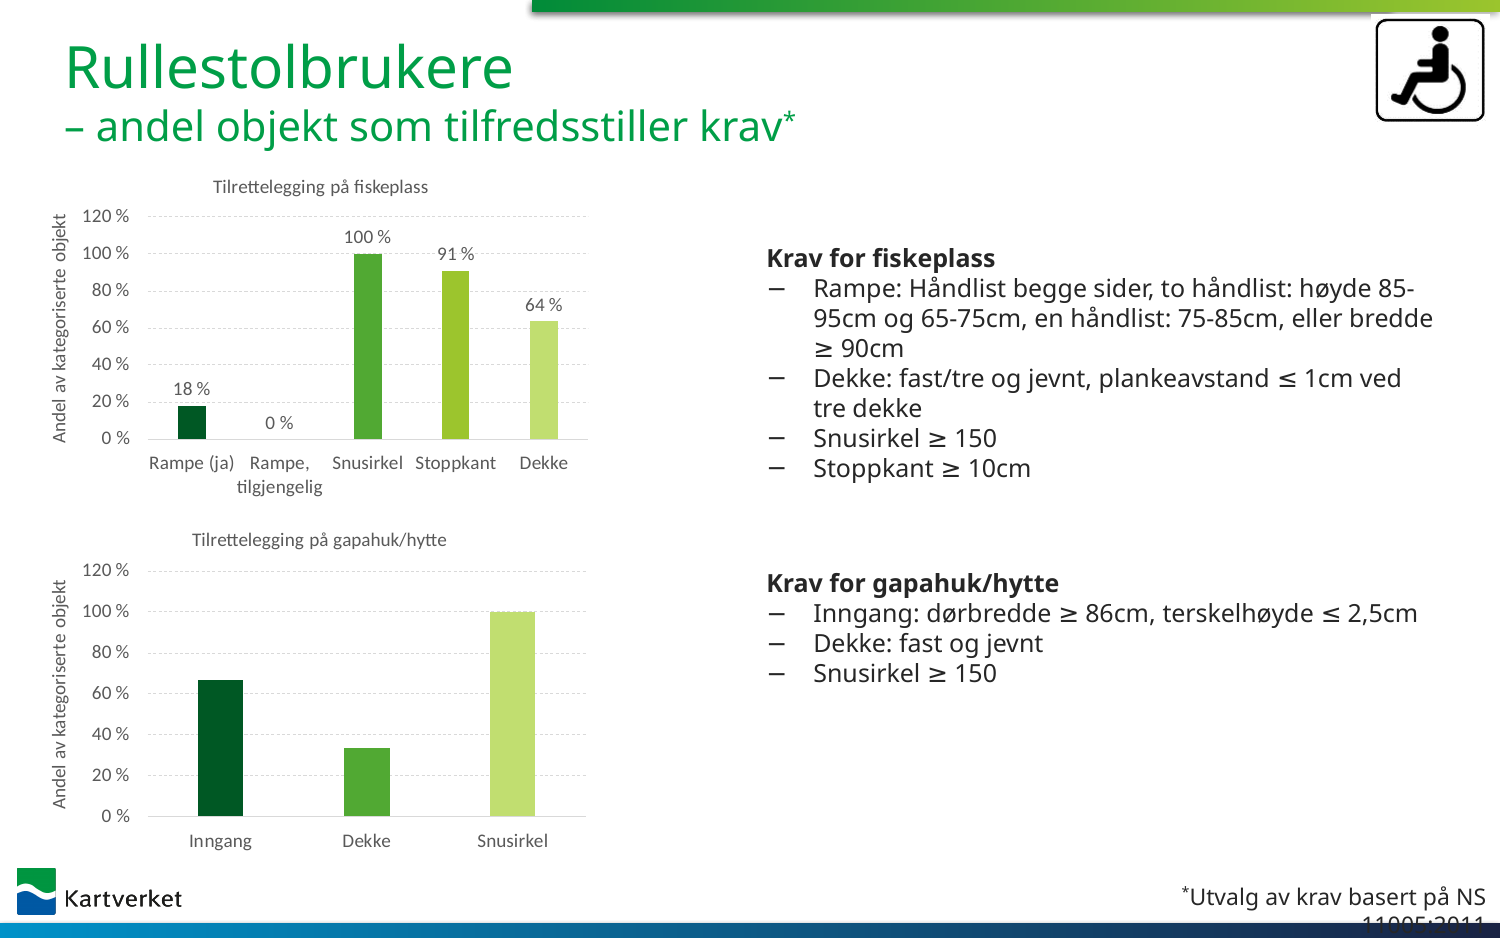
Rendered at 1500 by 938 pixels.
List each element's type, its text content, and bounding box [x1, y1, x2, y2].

text_box Krav for gapahuk/hytte Inngang: dørbredde ≥ 86cm, terskelhøyde ≤ 2,5cm Dekke: fast og jevnt Snusirkel ≥ 150 [751, 560, 1452, 695]
picture [41, 520, 597, 859]
text_box *Utvalg av krav basert på NS 11005:2011 [1068, 873, 1500, 938]
picture [41, 166, 599, 505]
text_box Rullestolbrukere – andel objekt som tilfredsstiller krav* [49, 29, 1431, 158]
picture [1371, 13, 1491, 127]
text_box Krav for fiskeplass Rampe: Håndlist begge sider, to håndlist: høyde 85-95cm og 65-75cm, en håndlist: 75-85cm, eller bredde ≥ 90cm Dekke: fast/tre og jevnt, plankeavstand ≤ 1cm ved tre dekke Snusirkel ≥ 150 Stoppkant ≥ 10cm [751, 235, 1452, 490]
